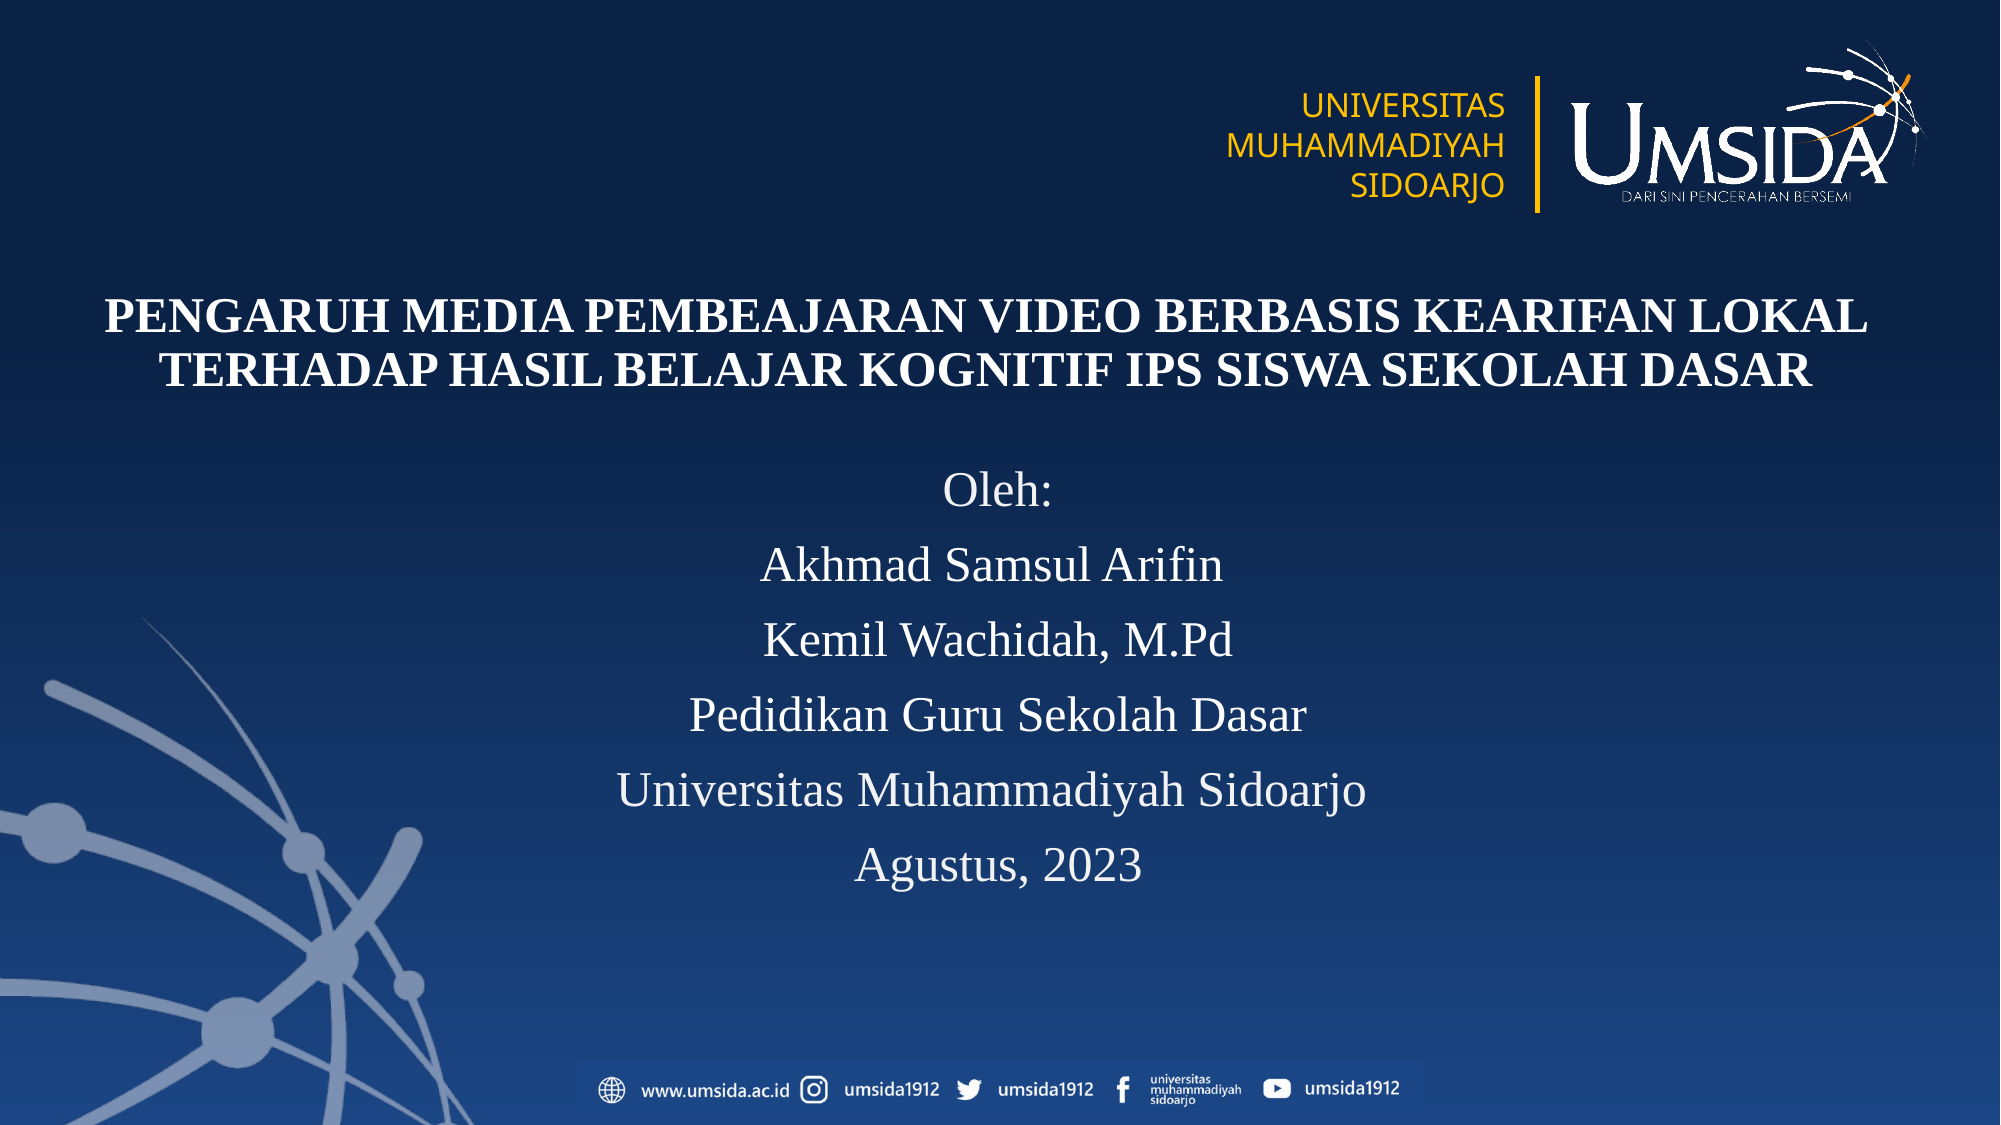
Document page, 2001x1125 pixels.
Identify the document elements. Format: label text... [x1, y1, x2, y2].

subtitle Oleh: Akhmad Samsul Arifin Kemil Wachidah, M.Pd Pedidikan Guru Sekolah Dasar Universitas Muhammadiyah Sidoarjo Agustus, 2023 [279, 456, 1717, 921]
picture [575, 1059, 1425, 1112]
picture [1570, 37, 1930, 202]
picture [0, 575, 517, 1125]
title PENGARUH MEDIA PEMBEAJARAN VIDEO BERBASIS KEARIFAN LOKAL TERHADAP HASIL BELAJAR KOGNITIF IPS SISWA SEKOLAH DASAR [78, 243, 1893, 405]
